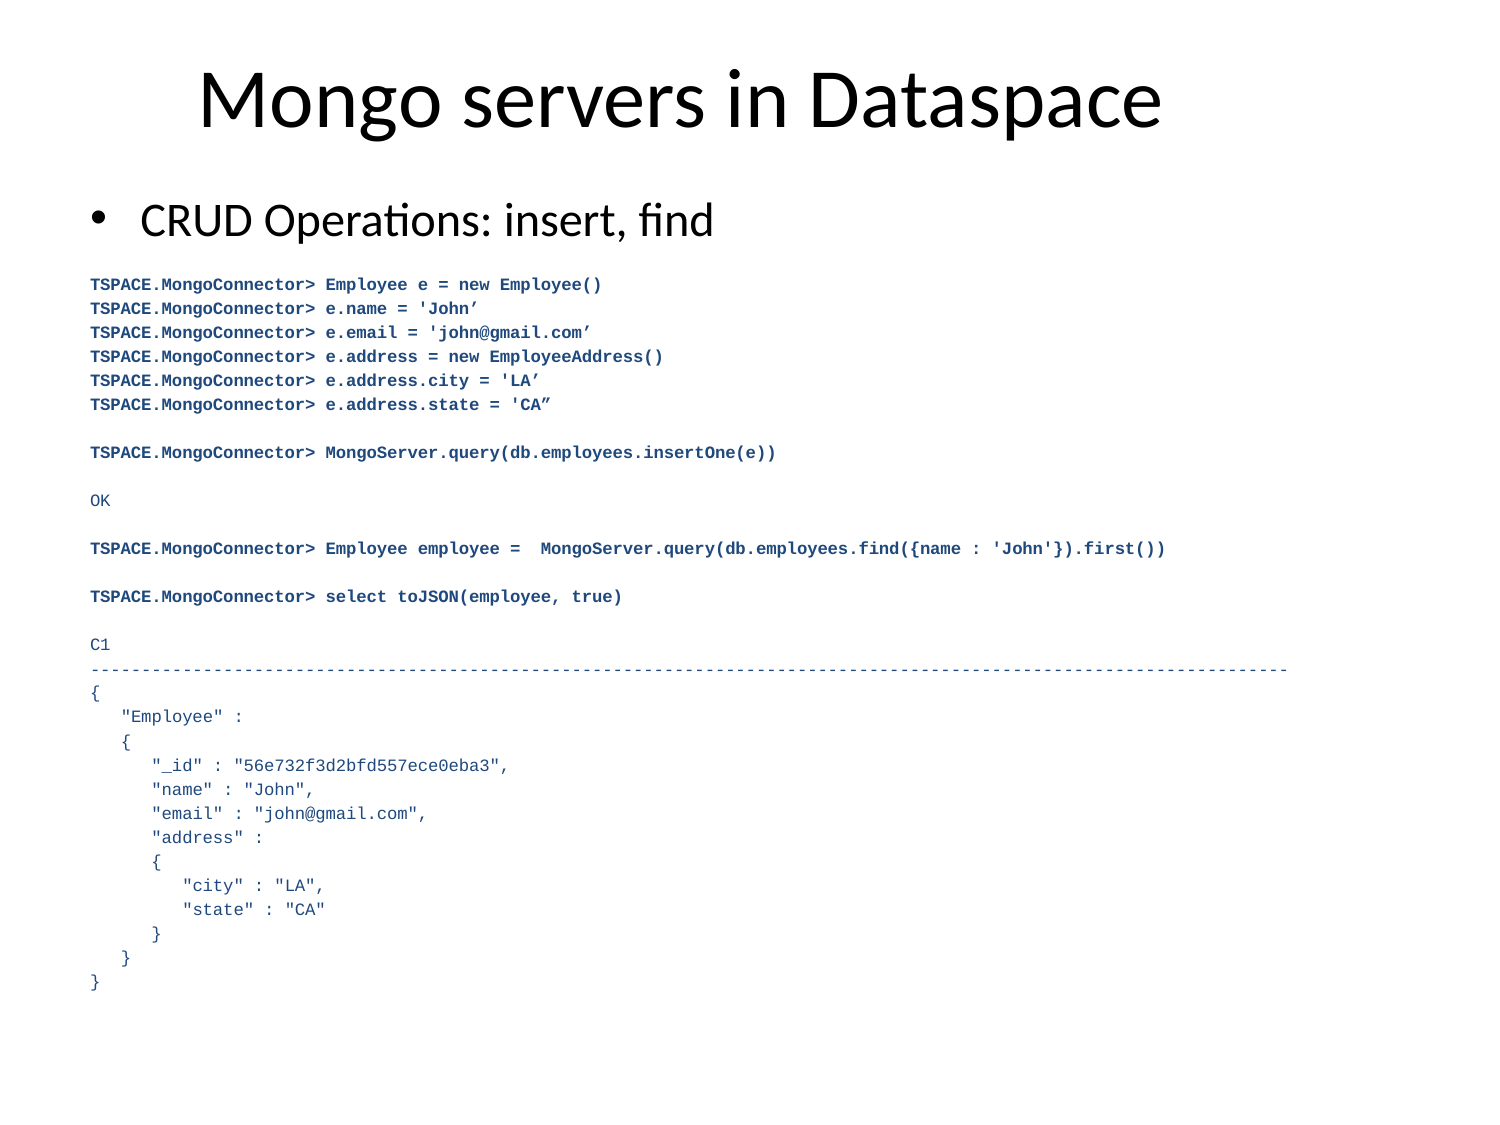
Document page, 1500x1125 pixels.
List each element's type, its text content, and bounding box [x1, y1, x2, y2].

title Mongo servers in Dataspace [75, 35, 1425, 153]
list CRUD Operations: insert, find TSPACE.MongoConnector> Employee e = new Employee() TSPACE.MongoConnector> e.name = 'John’ TSPACE.MongoConnector> e.email = 'john@gmail.com’ TSPACE.MongoConnector> e.address = new EmployeeAddress() TSPACE.MongoConnector> e.address.city = 'LA’ TSPACE.MongoConnector> e.address.state = 'CA” TSPACE.MongoConnector> MongoServer.query(db.employees.insertOne(e)) OK TSPACE.MongoConnector> Employee employee = MongoServer.query(db.employees.find({name : 'John'}).first()) TSPACE.MongoConnector> select toJSON(employee, true) C1 --------------------------------------------------------------------------------------------------------------------- { "Employee" : { "_id" : "56e732f3d2bfd557ece0eba3", "name" : "John", "email" : "john@gmail.com", "address" : { "city" : "LA", "state" : "CA" } } } [75, 180, 1425, 1005]
